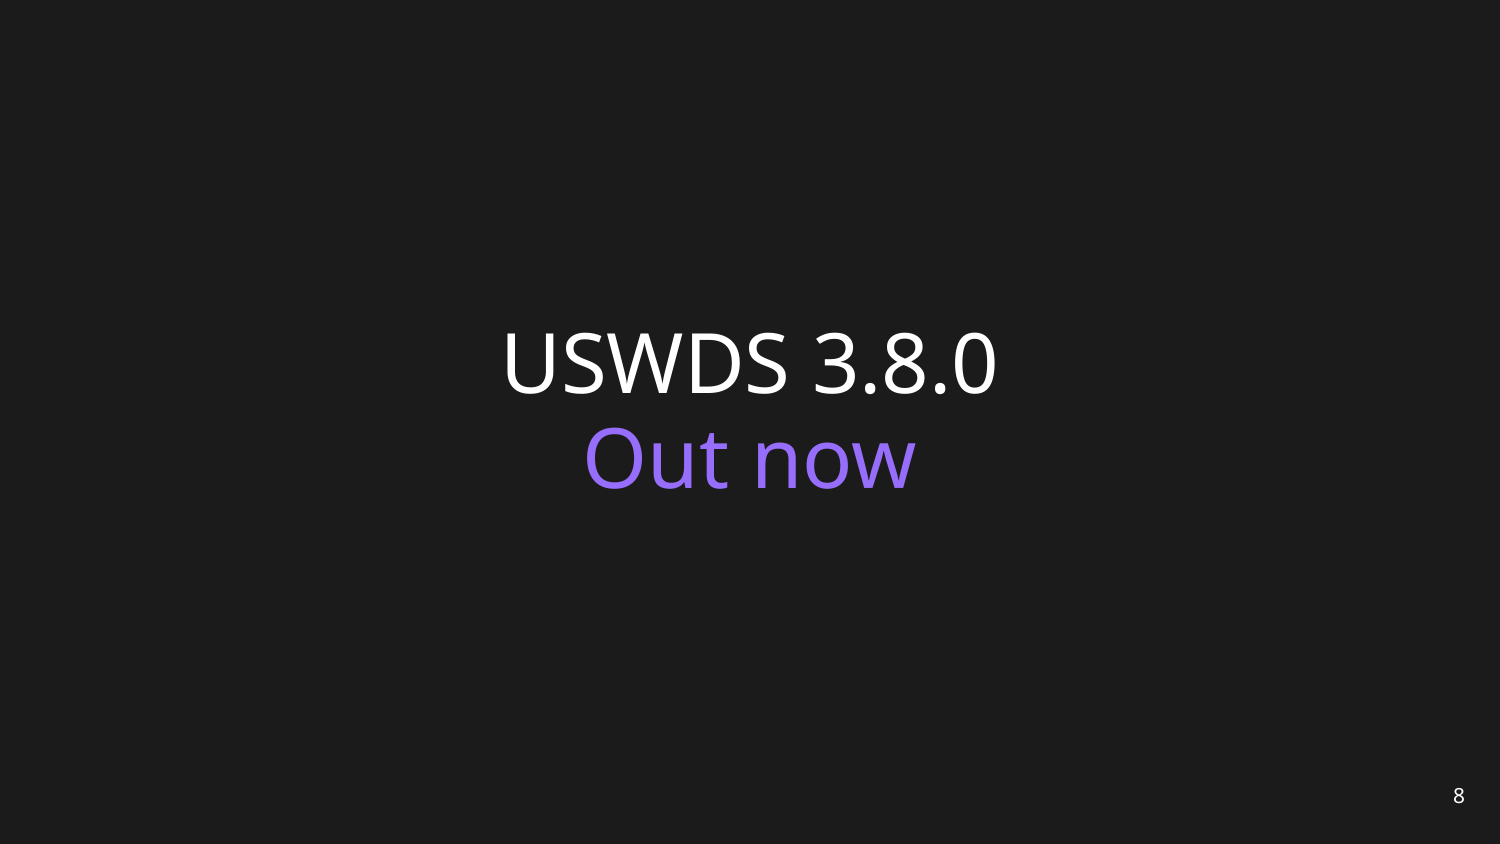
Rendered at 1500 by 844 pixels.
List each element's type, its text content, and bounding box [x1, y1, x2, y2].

title USWDS 3.8.0 Out now [51, 72, 1449, 753]
slide_number 8 [1389, 764, 1480, 830]
